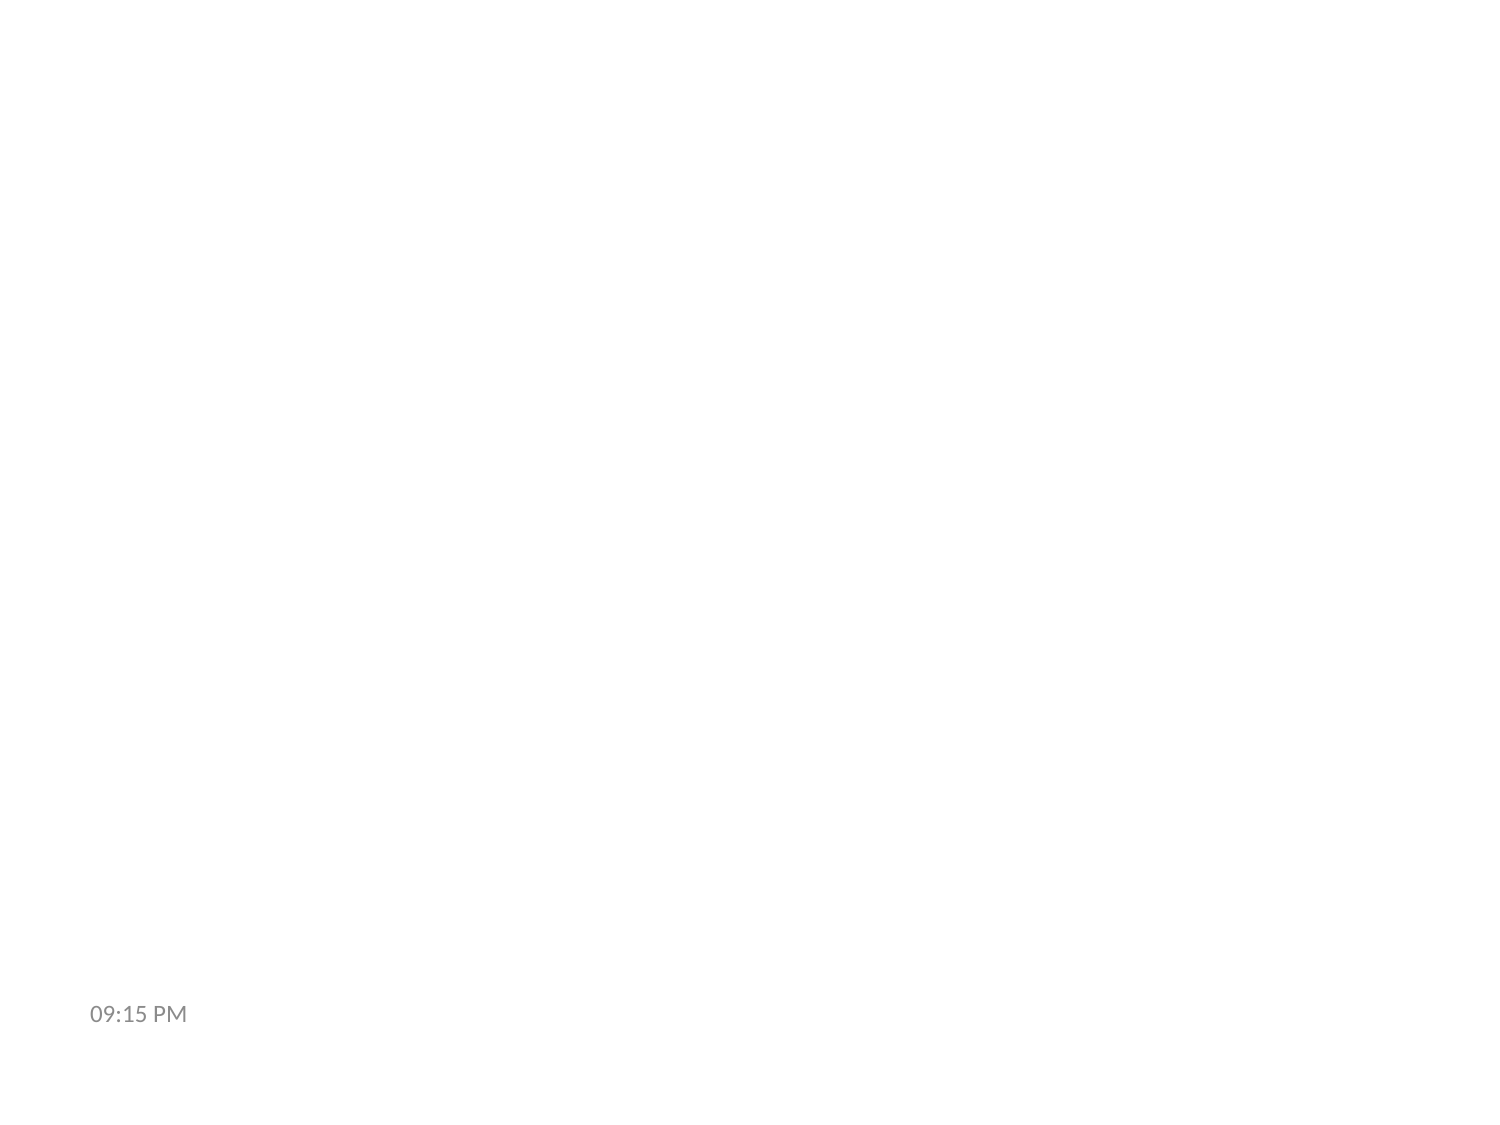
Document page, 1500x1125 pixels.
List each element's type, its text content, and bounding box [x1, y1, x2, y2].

text_box 3:35 PM [75, 982, 425, 1043]
